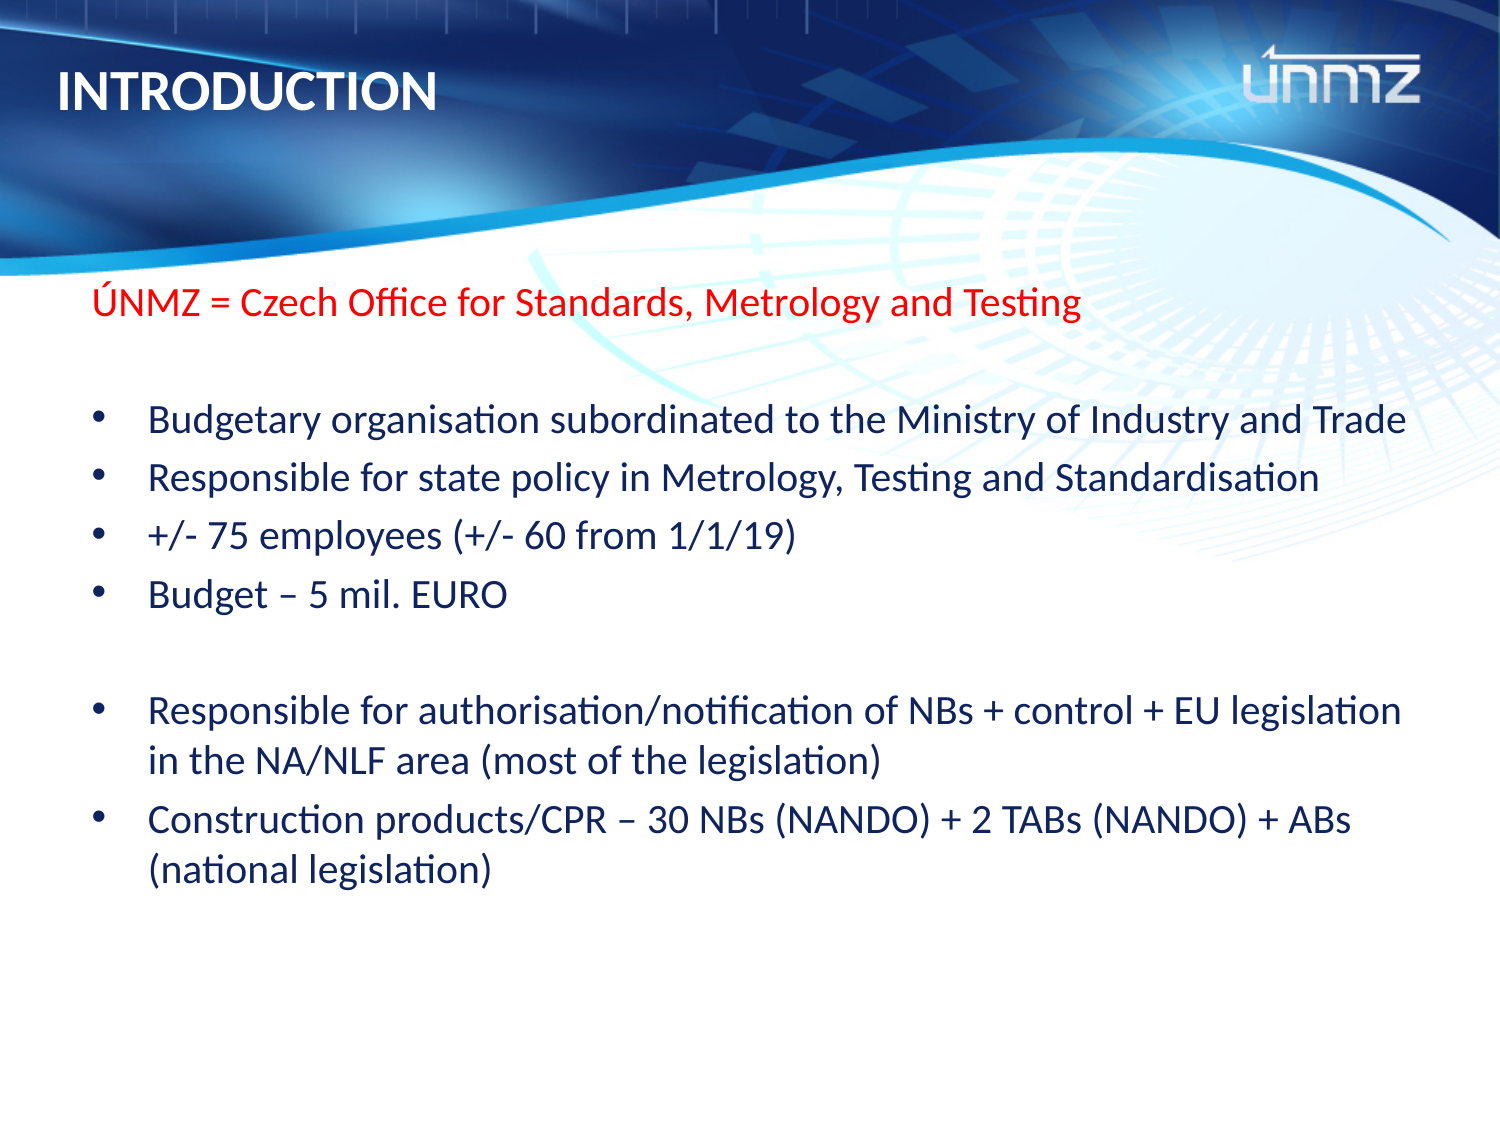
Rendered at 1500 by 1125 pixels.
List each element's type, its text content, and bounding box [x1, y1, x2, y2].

list ÚNMZ = Czech Office for Standards, Metrology and Testing Budgetary organisation subordinated to the Ministry of Industry and Trade Responsible for state policy in Metrology, Testing and Standardisation +/- 75 employees (+/- 60 from 1/1/19) Budget – 5 mil. EURO Responsible for authorisation/notification of NBs + control + EU legislation in the NA/NLF area (most of the legislation) Construction products/CPR – 30 NBs (NANDO) + 2 TABs (NANDO) + ABs (national legislation) [76, 267, 1427, 1083]
title INTRODUCTION [41, 44, 1223, 232]
picture [0, 0, 1500, 1125]
